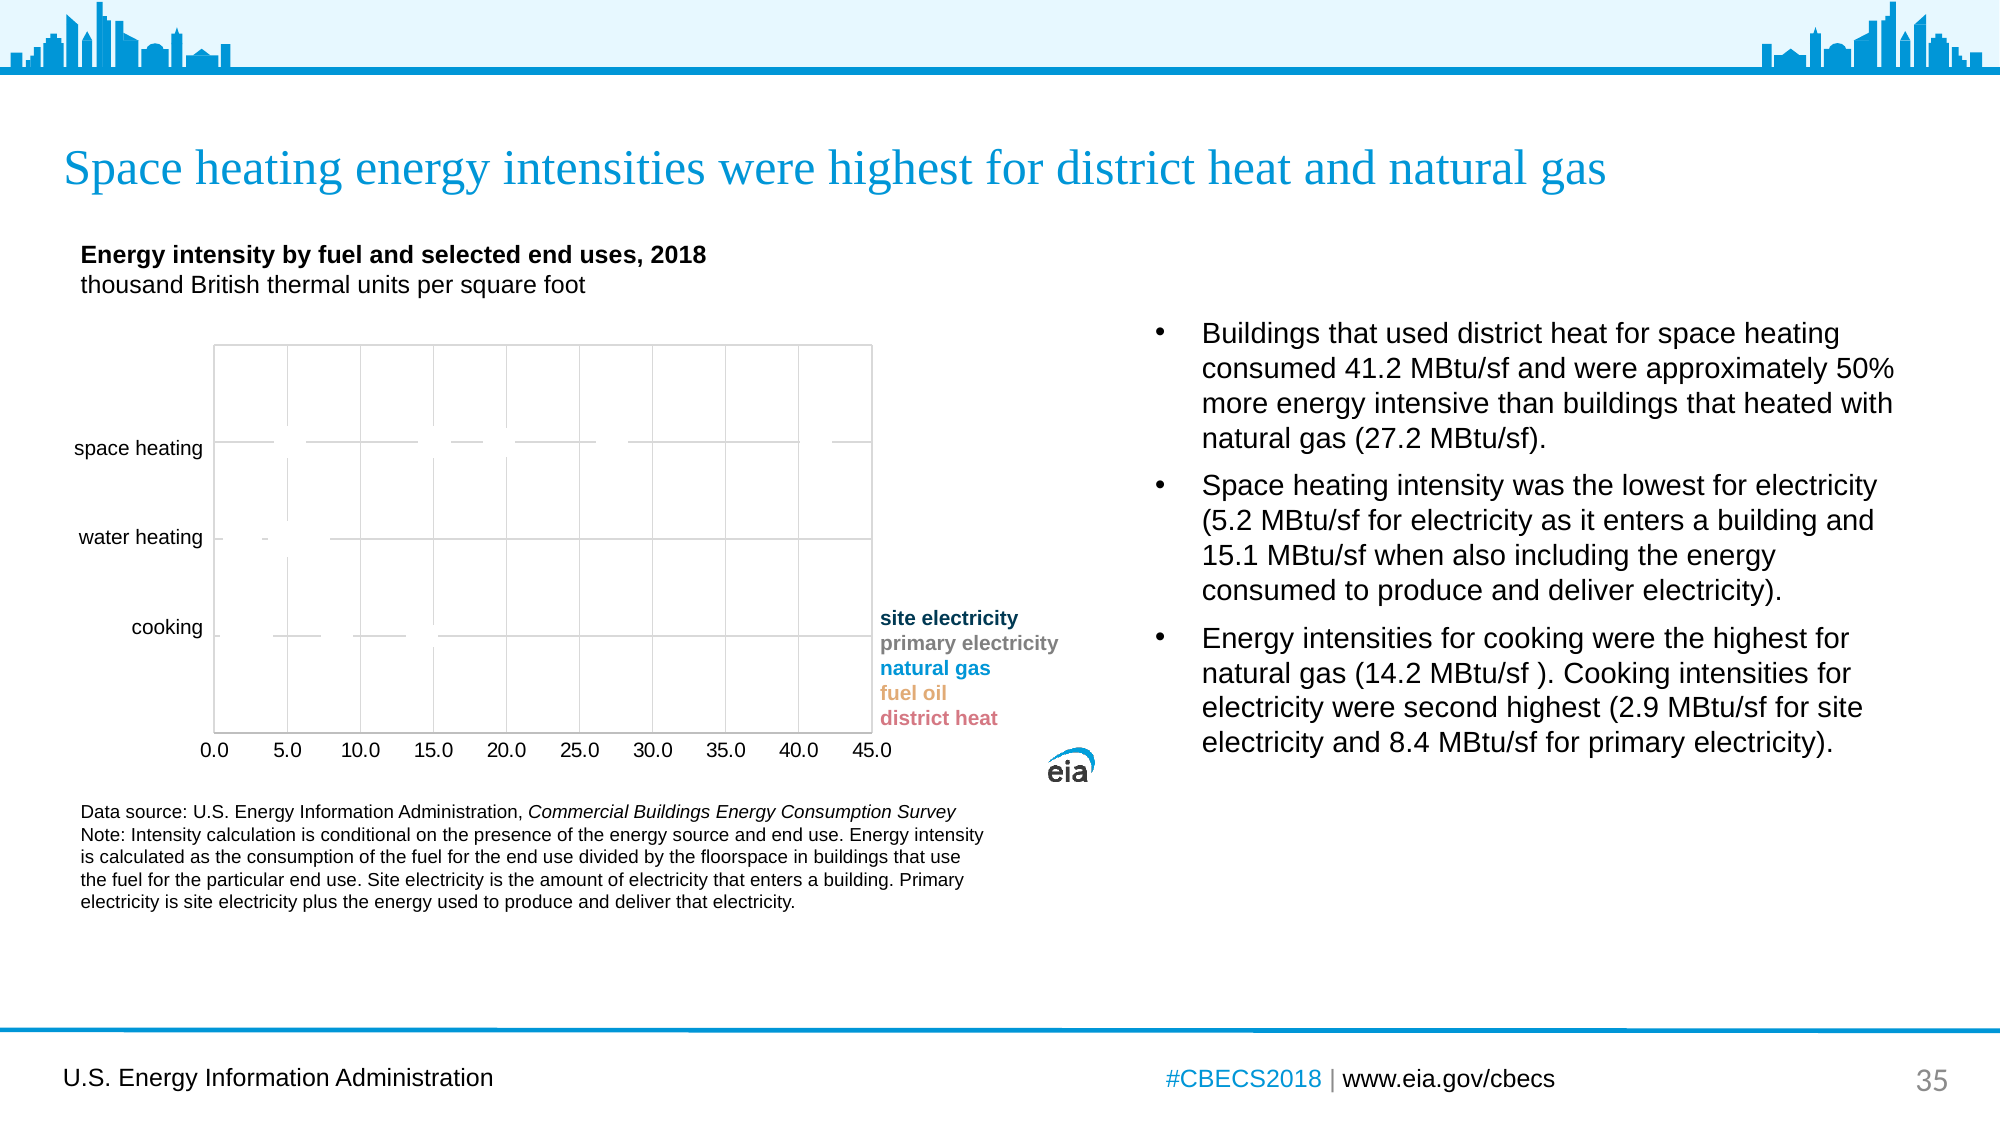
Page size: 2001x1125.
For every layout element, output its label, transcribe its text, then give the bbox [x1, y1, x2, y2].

chart [185, 336, 906, 772]
text_box Buildings that used district heat for space heating consumed 41.2 MBtu/sf and were approximately 50% more energy intensive than buildings that heated with natural gas (27.2 MBtu/sf). Space heating intensity was the lowest for electricity (5.2 MBtu/sf for electricity as it enters a building and 15.1 MBtu/sf when also including the energy consumed to produce and deliver electricity). Energy intensities for cooking were the highest for natural gas (14.2 MBtu/sf ). Cooking intensities for electricity were second highest (2.9 MBtu/sf for site electricity and 8.4 MBtu/sf for primary electricity). [1140, 306, 1911, 767]
footer #CBECS2018 | www.eia.gov/cbecs [1023, 1047, 1699, 1107]
text_box site electricity primary electricity natural gas fuel oil district heat [906, 597, 1096, 738]
text_box Data source: U.S. Energy Information Administration, Commercial Buildings Energy Consumption Survey Note: Intensity calculation is conditional on the presence of the energy source and end use. Energy intensity is calculated as the consumption of the fuel for the end use divided by the floorspace in buildings that use the fuel for the particular end use. Site electricity is the amount of electricity that enters a building. Primary electricity is site electricity plus the energy used to produce and deliver that electricity. [65, 792, 1005, 942]
text_box water heating [48, 516, 185, 565]
text_box space heating [52, 427, 185, 476]
slide_number 35 [1886, 1048, 1978, 1109]
text_box Energy intensity by fuel and selected end uses, 2018 thousand British thermal units per square foot [65, 231, 1026, 306]
text_box cooking [80, 606, 185, 658]
picture [1046, 745, 1096, 784]
title Space heating energy intensities were highest for district heat and natural gas [48, 77, 1952, 202]
